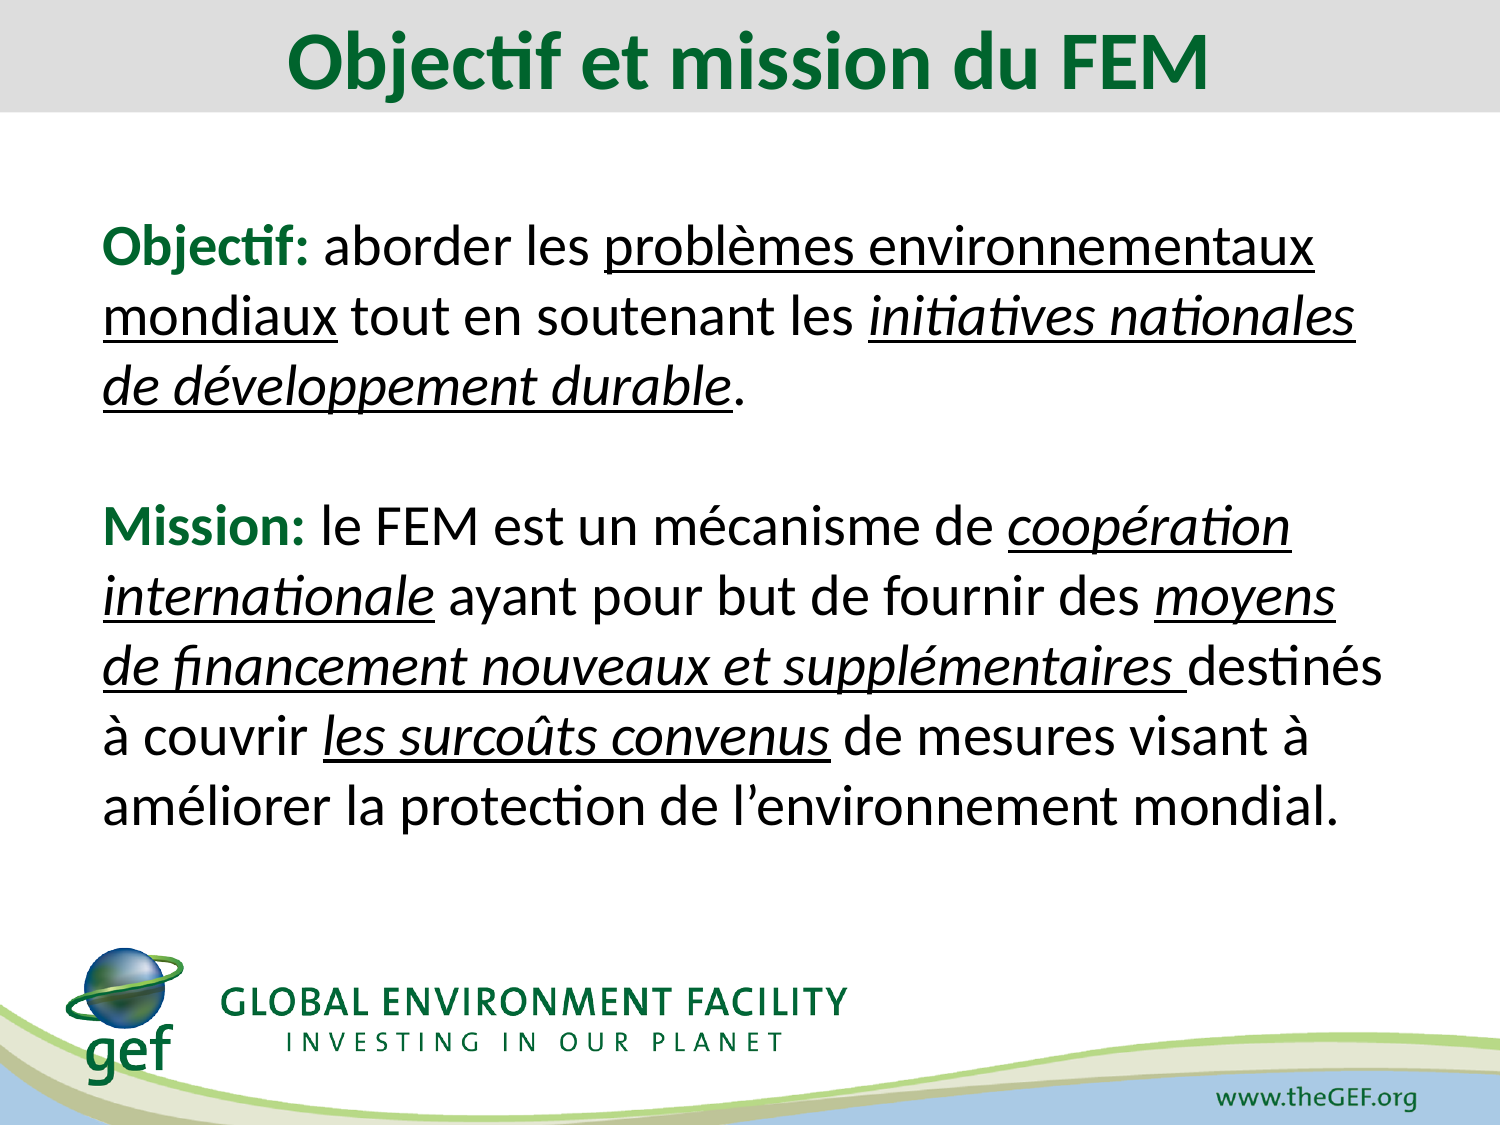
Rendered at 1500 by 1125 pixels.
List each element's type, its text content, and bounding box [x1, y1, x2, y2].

picture [0, 920, 1500, 1125]
list Objectif: aborder les problèmes environnementaux mondiaux tout en soutenant les initiatives nationales de développement durable. Mission: le FEM est un mécanisme de coopération internationale ayant pour but de fournir des moyens de financement nouveaux et supplémentaires destinés à couvrir les surcoûts convenus de mesures visant à améliorer la protection de l’environnement mondial. [87, 199, 1413, 851]
text_box Objectif et mission du FEM [0, 0, 1500, 113]
